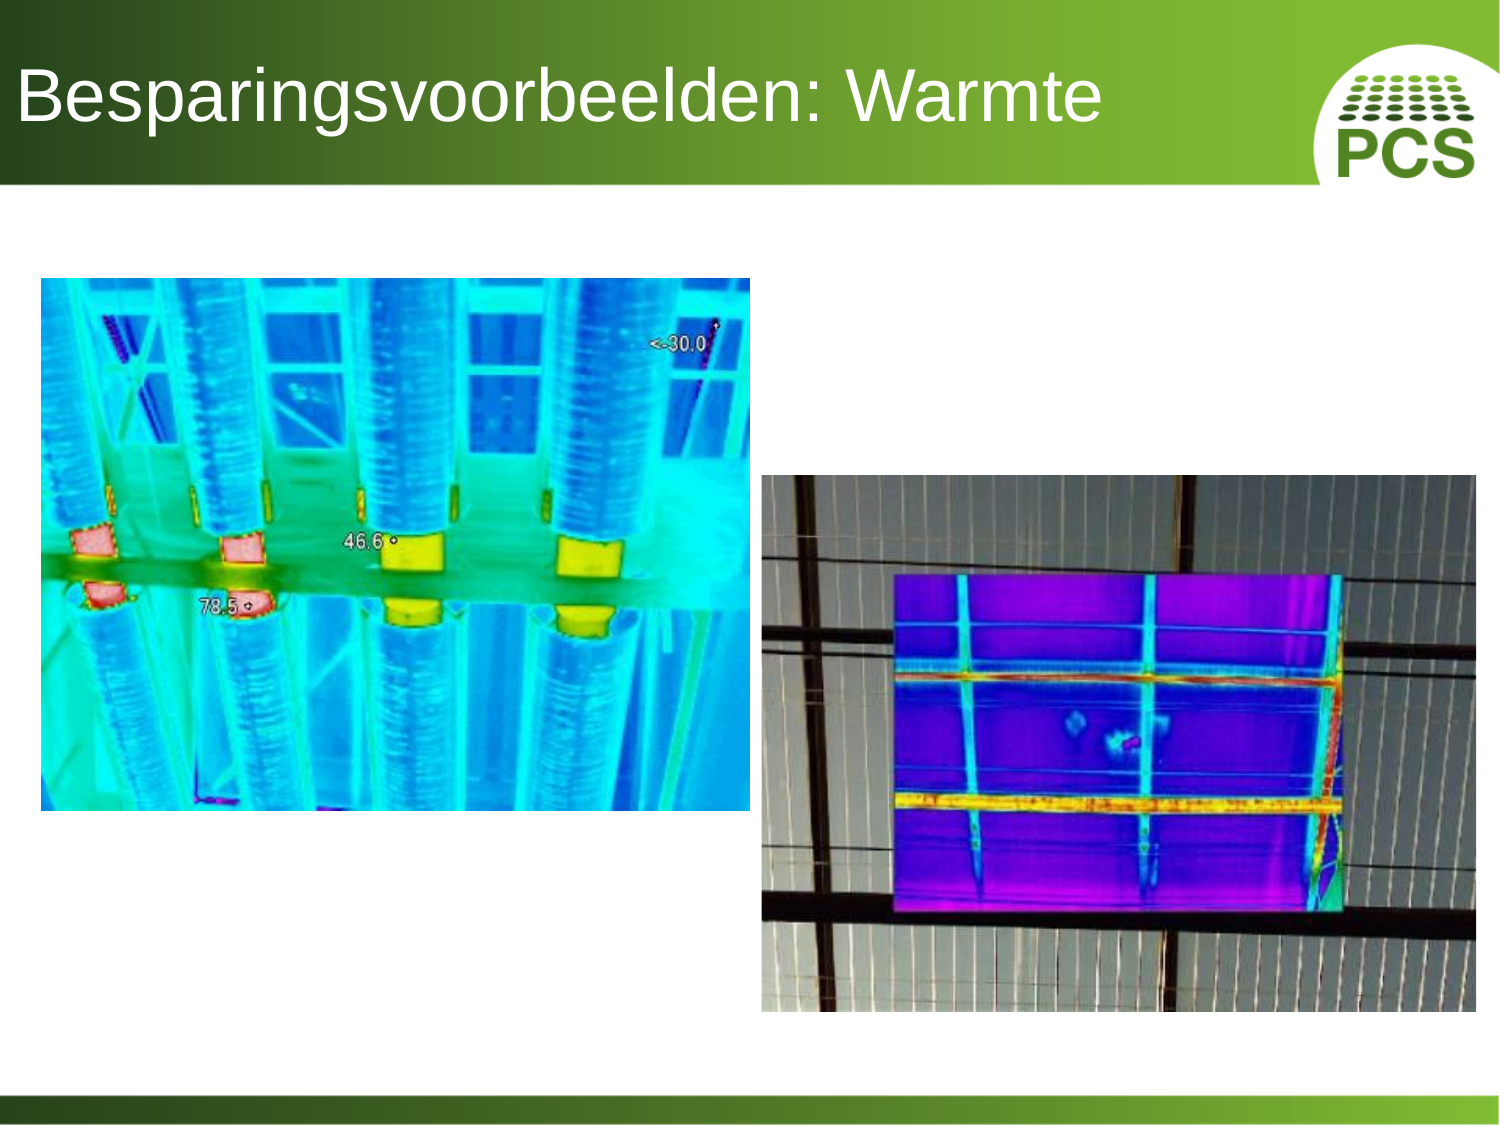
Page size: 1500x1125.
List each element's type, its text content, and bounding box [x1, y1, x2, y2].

text_box [41, 278, 750, 811]
title Besparingsvoorbeelden: Warmte [12, 44, 1110, 235]
text_box [761, 475, 1477, 1012]
picture [0, 0, 1500, 1125]
